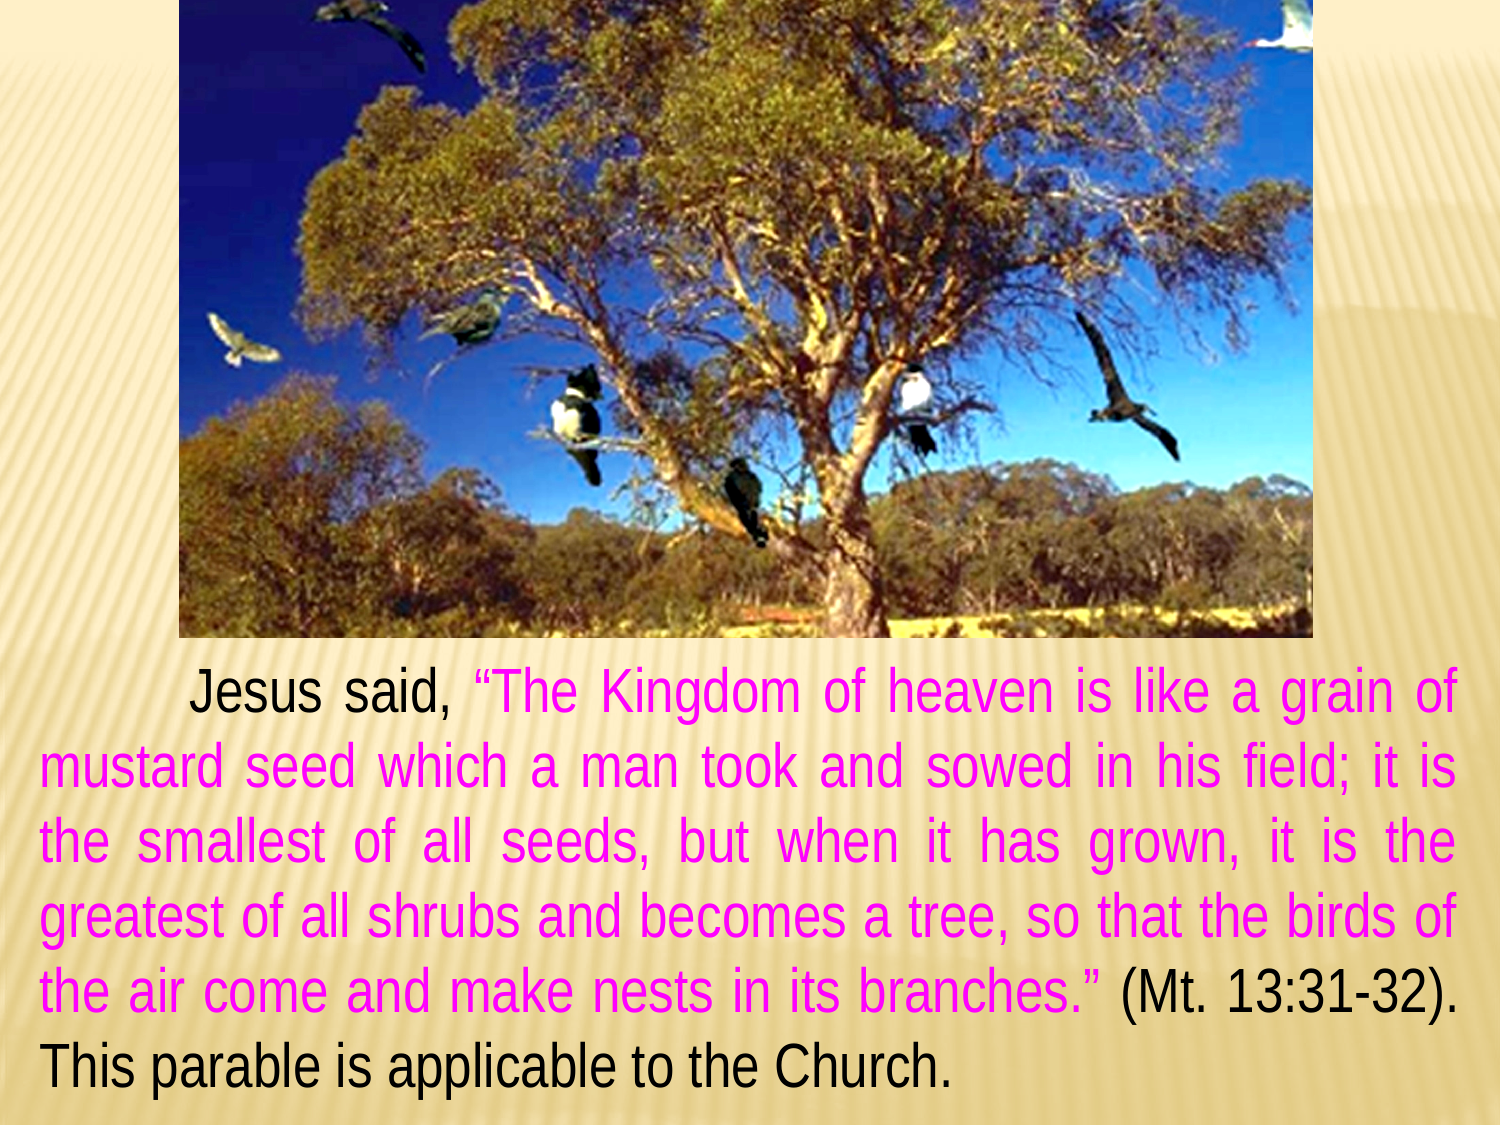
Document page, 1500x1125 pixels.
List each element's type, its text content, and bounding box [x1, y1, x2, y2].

picture [178, 0, 1313, 638]
text_box Jesus said, “The Kingdom of heaven is like a grain of mustard seed which a man took and sowed in his field; it is the smallest of all seeds, but when it has grown, it is the greatest of all shrubs and becomes a tree, so that the birds of the air come and make nests in its branches.” (Mt. 13:31-32). This parable is applicable to the Church. [24, 642, 1475, 1108]
